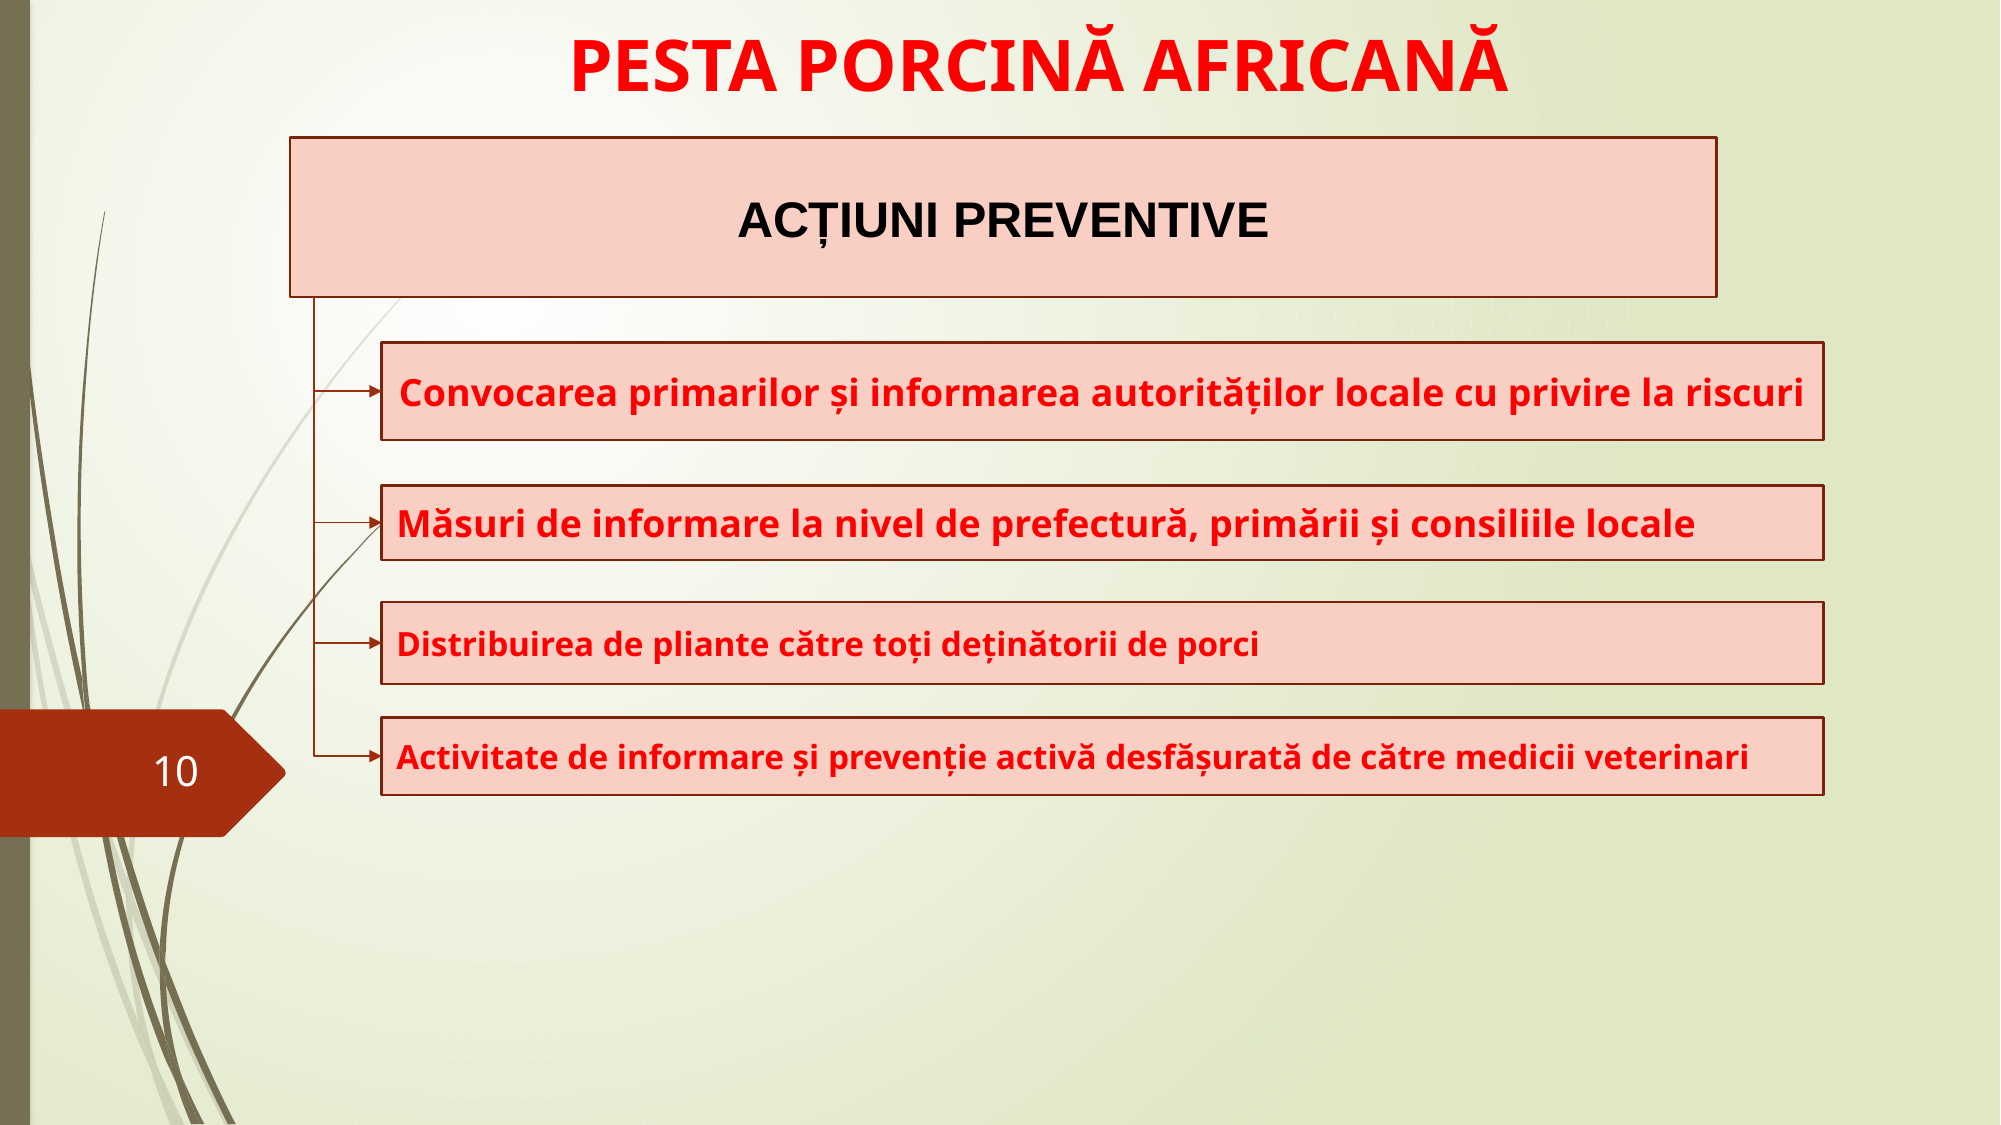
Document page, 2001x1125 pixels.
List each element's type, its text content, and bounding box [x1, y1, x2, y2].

text_box Activitate de informare și prevenție activă desfășurată de către medicii veterinari [380, 716, 1825, 796]
slide_number 10 [87, 743, 216, 803]
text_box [134, 509, 561, 578]
text_box Distribuirea de pliante către toți deținătorii de porci [380, 601, 1825, 685]
title PESTA PORCINĂ AFRICANĂ [414, 12, 1663, 136]
text_box Măsuri de informare la nivel de prefectură, primării și consiliile locale [509, 484, 1825, 561]
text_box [250, 391, 446, 450]
text_box ACȚIUNI PREVENTIVE [289, 136, 1718, 298]
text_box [190, 451, 506, 508]
text_box Convocarea primarilor și informarea autorităților locale cu privire la riscuri [380, 341, 1825, 441]
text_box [300, 310, 396, 379]
